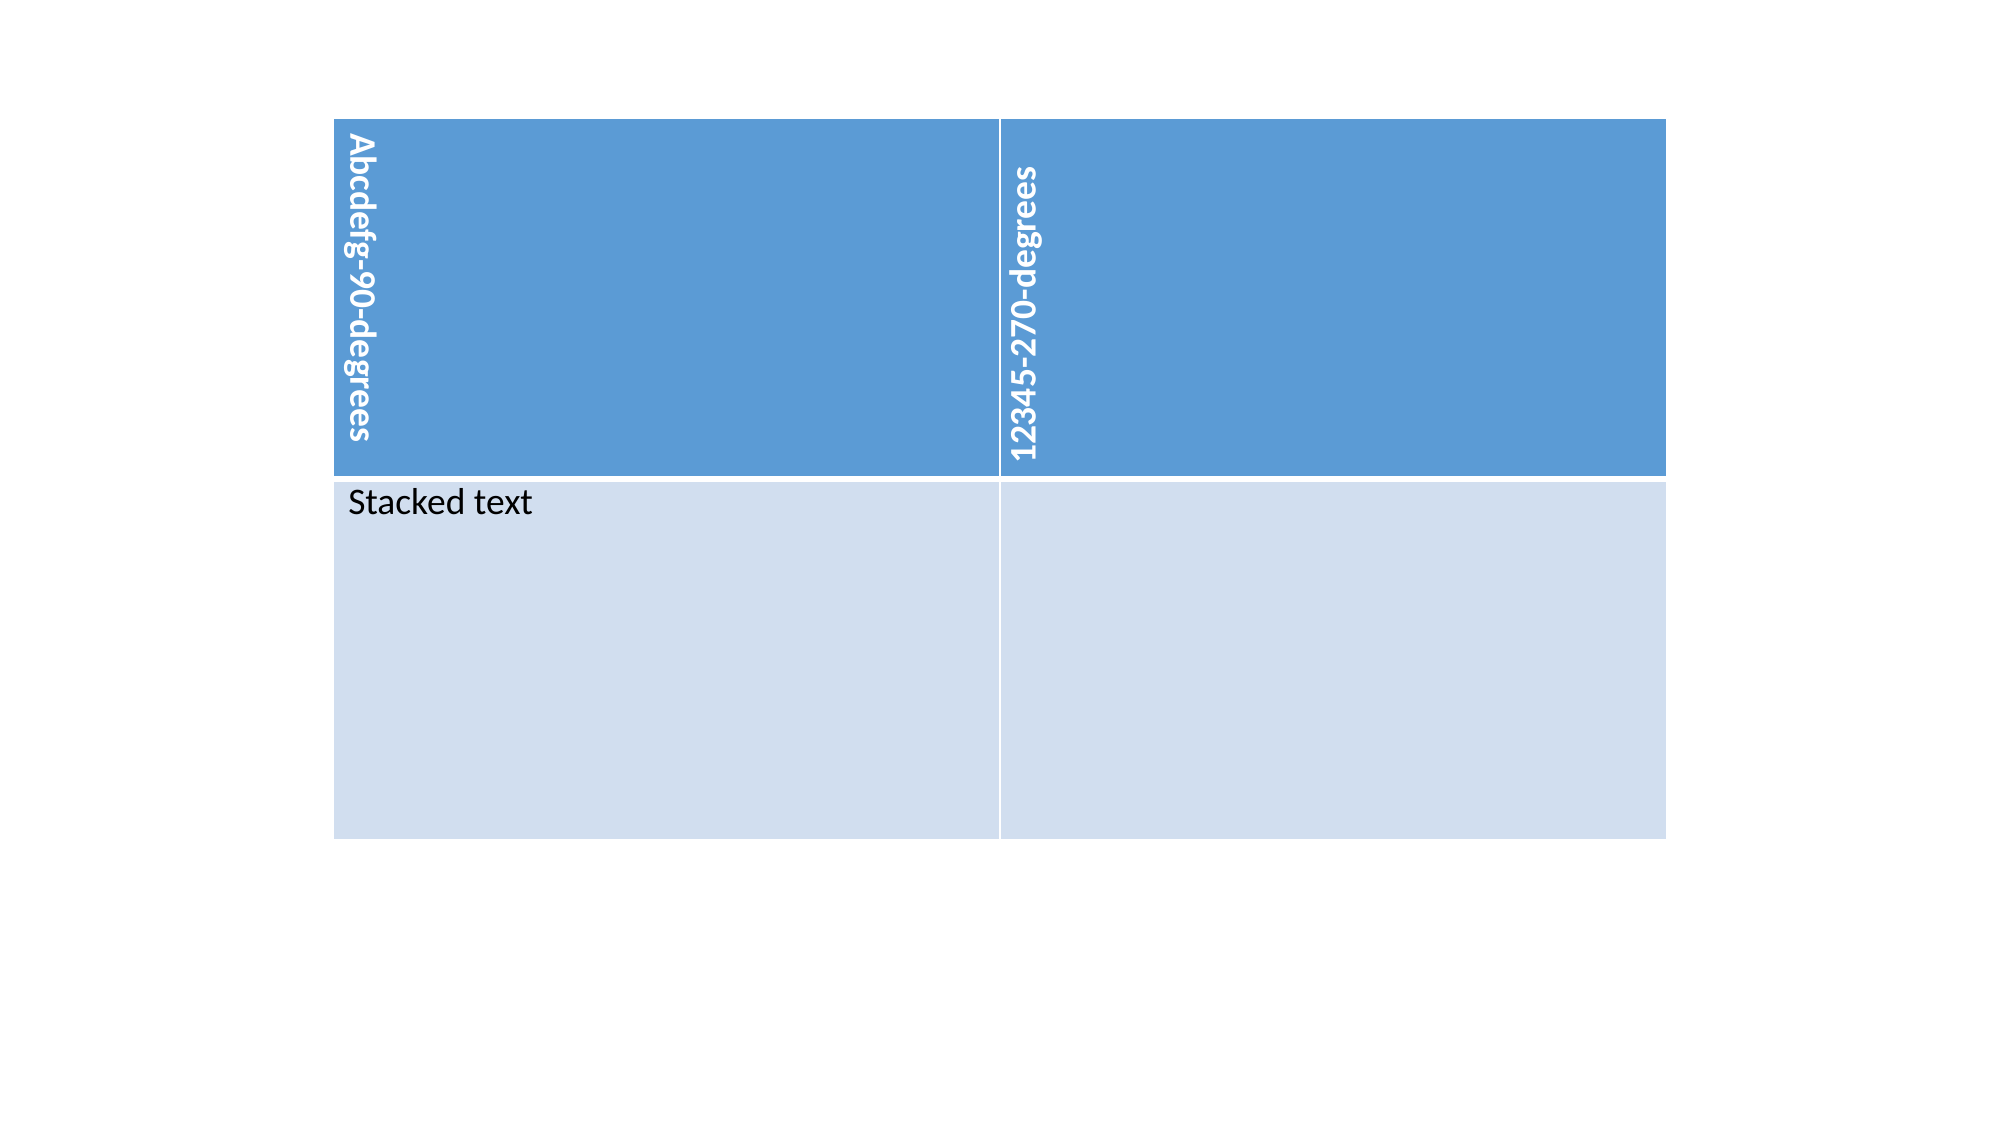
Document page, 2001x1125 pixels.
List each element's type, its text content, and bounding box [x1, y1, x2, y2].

table_header 12345-270-degrees [1001, 119, 1666, 476]
table_cell [1001, 482, 1666, 839]
table_cell Stacked text [334, 482, 999, 839]
table_header Abcdefg-90-degrees [334, 119, 999, 476]
